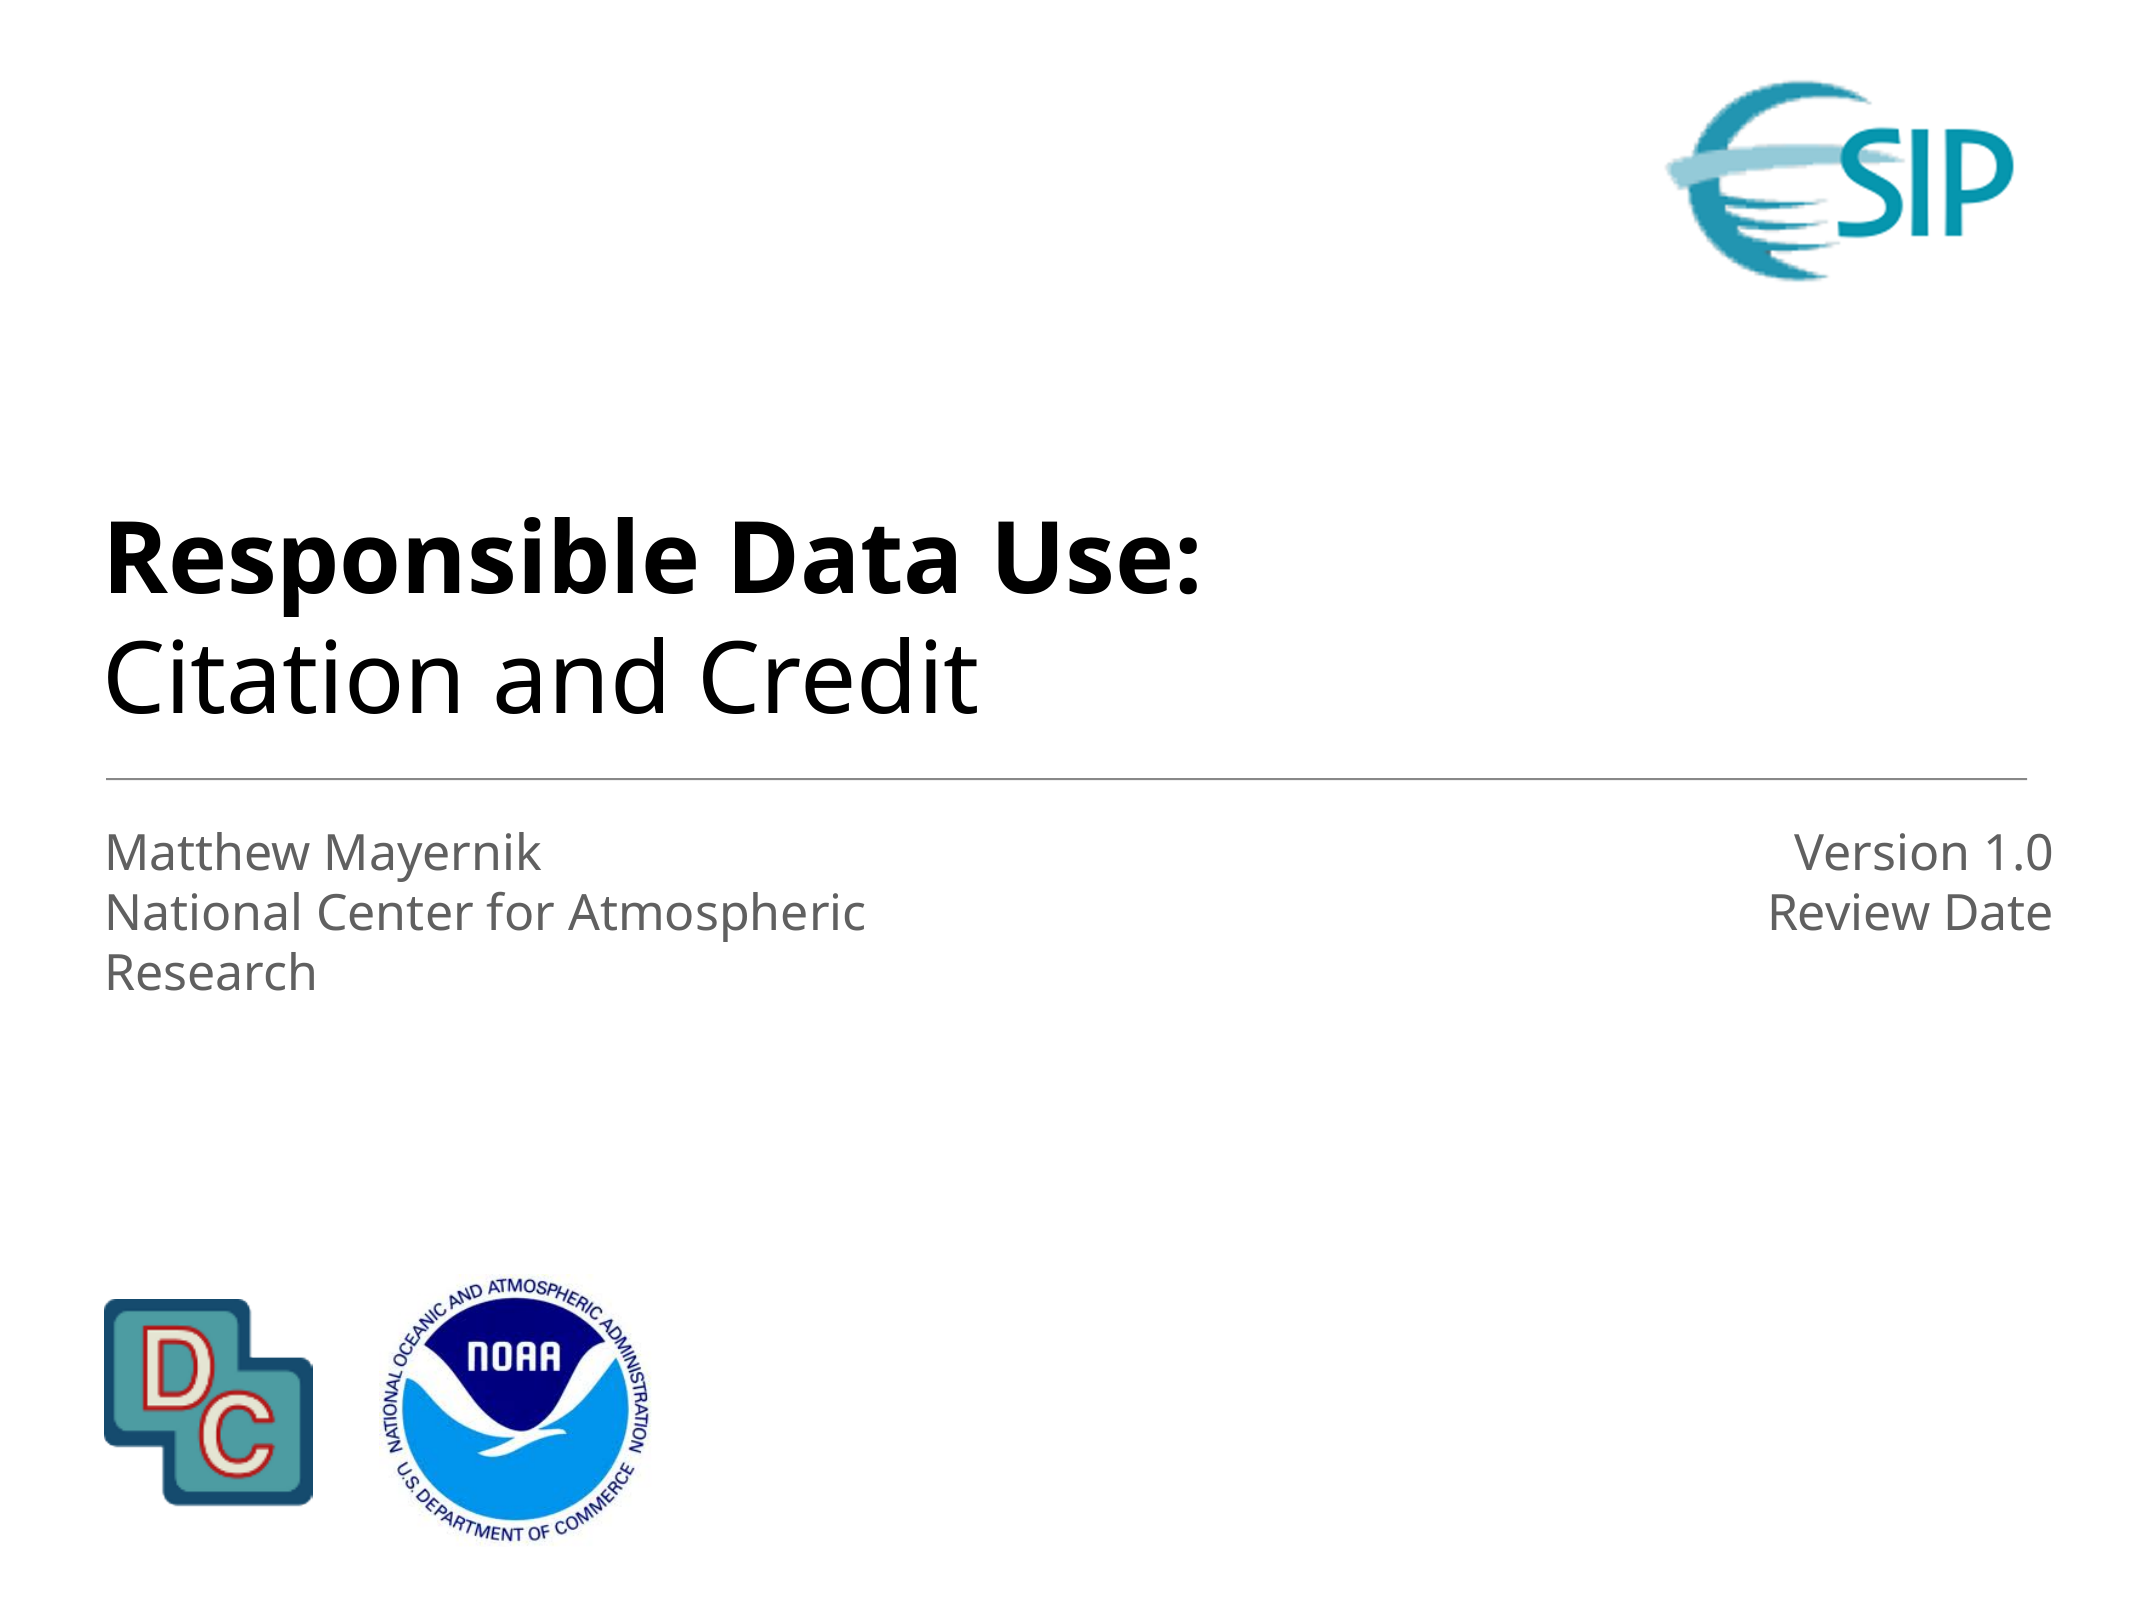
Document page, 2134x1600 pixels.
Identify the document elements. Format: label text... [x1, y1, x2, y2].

title Responsible Data Use: Citation and Credit [93, 220, 2040, 742]
list Matthew Mayernik National Center for Atmospheric Research [95, 812, 1067, 1334]
picture [1654, 62, 2030, 220]
picture [378, 1274, 652, 1548]
picture [103, 1299, 313, 1530]
text_box Version 1.0 Review Date [1091, 812, 2063, 1334]
